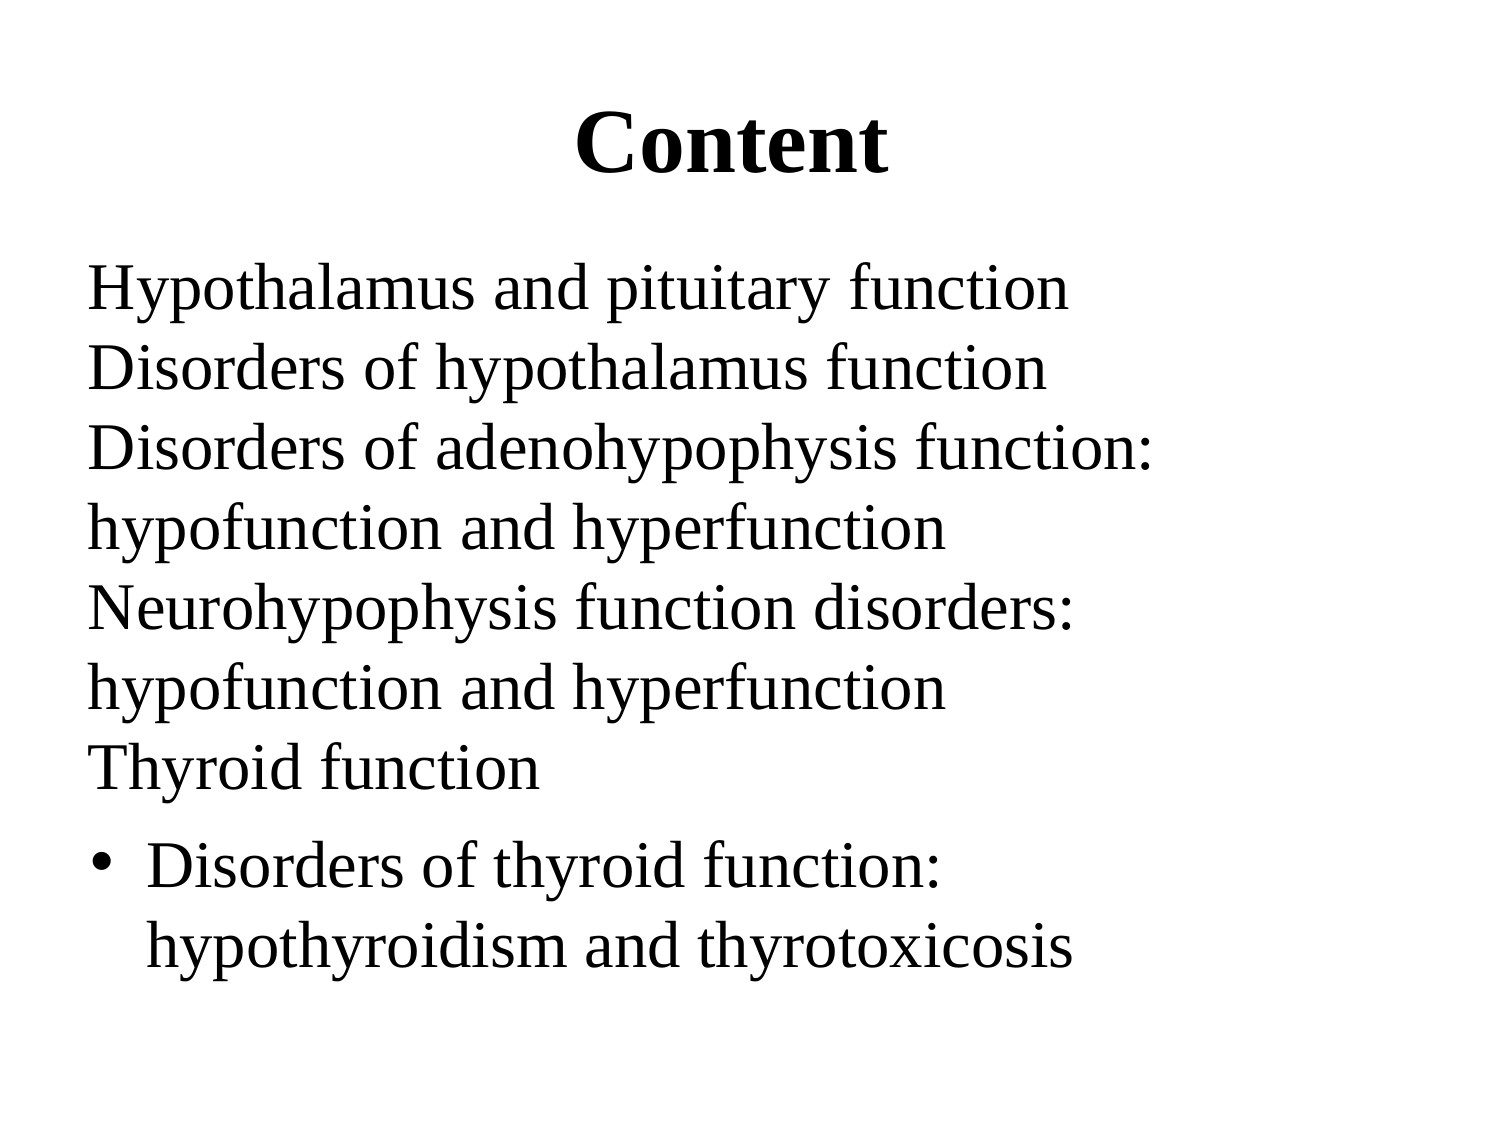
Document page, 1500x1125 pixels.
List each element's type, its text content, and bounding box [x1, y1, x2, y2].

title Content [571, 78, 929, 224]
text_box Hypothalamus and pituitary function Disorders of hypothalamus function Disorders of adenohypophysis function: hypofunction and hyperfunction Neurohypophysis function disorders: hypofunction and hyperfunction Thyroid function Disorders of thyroid function: hypothyroidism and thyrotoxicosis [87, 224, 1276, 981]
